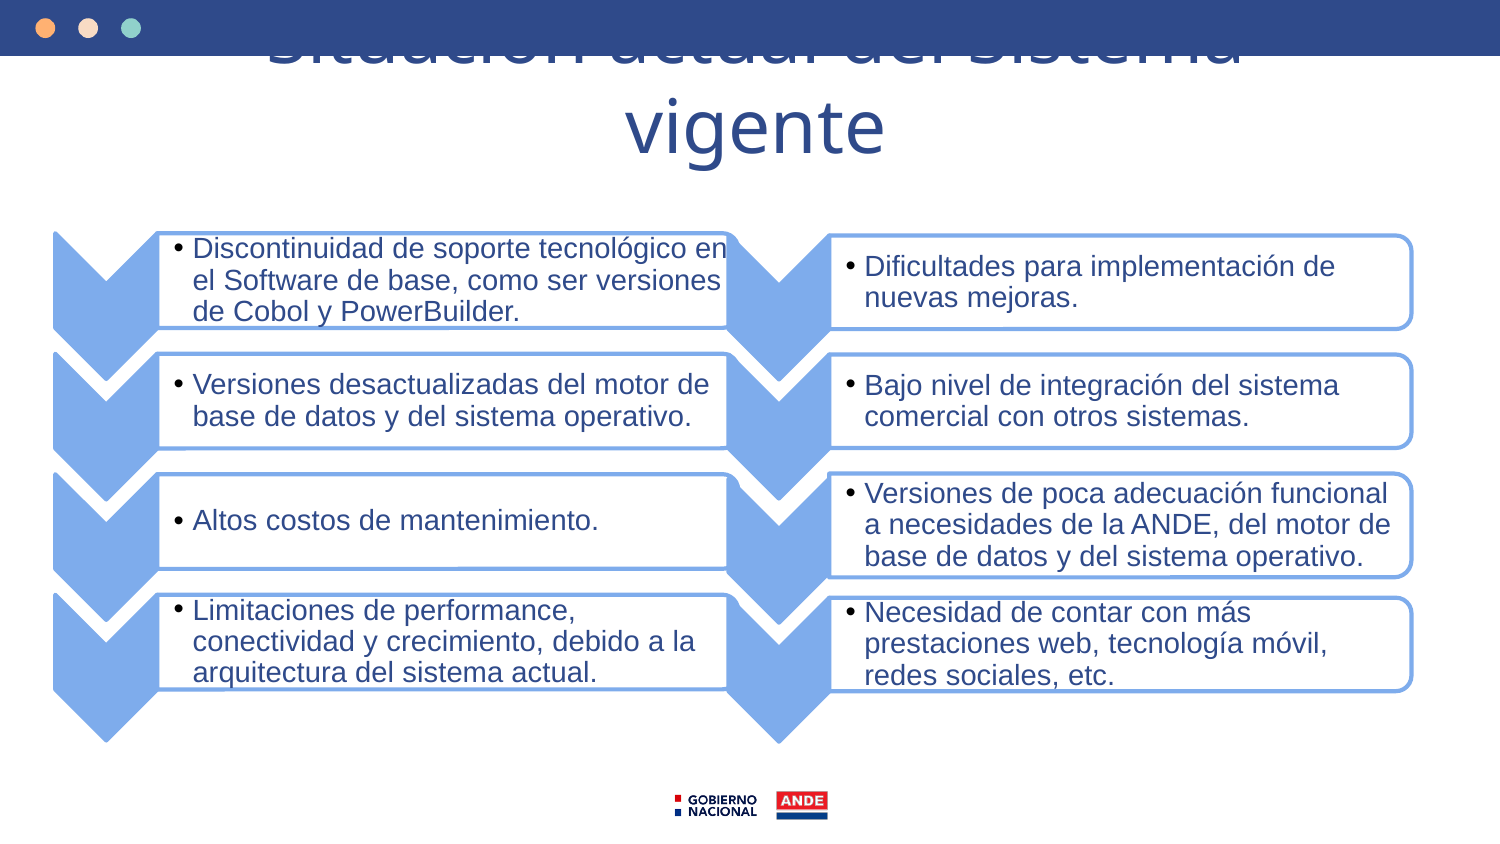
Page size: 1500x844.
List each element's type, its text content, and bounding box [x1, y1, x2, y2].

text_box [35, 18, 56, 39]
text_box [728, 234, 1412, 743]
text_box [78, 18, 99, 39]
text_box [54, 232, 739, 741]
text_box [0, 0, 1500, 57]
title Situación actual del Sistema vigente [135, 67, 1376, 184]
text_box [121, 18, 141, 39]
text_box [672, 777, 828, 829]
